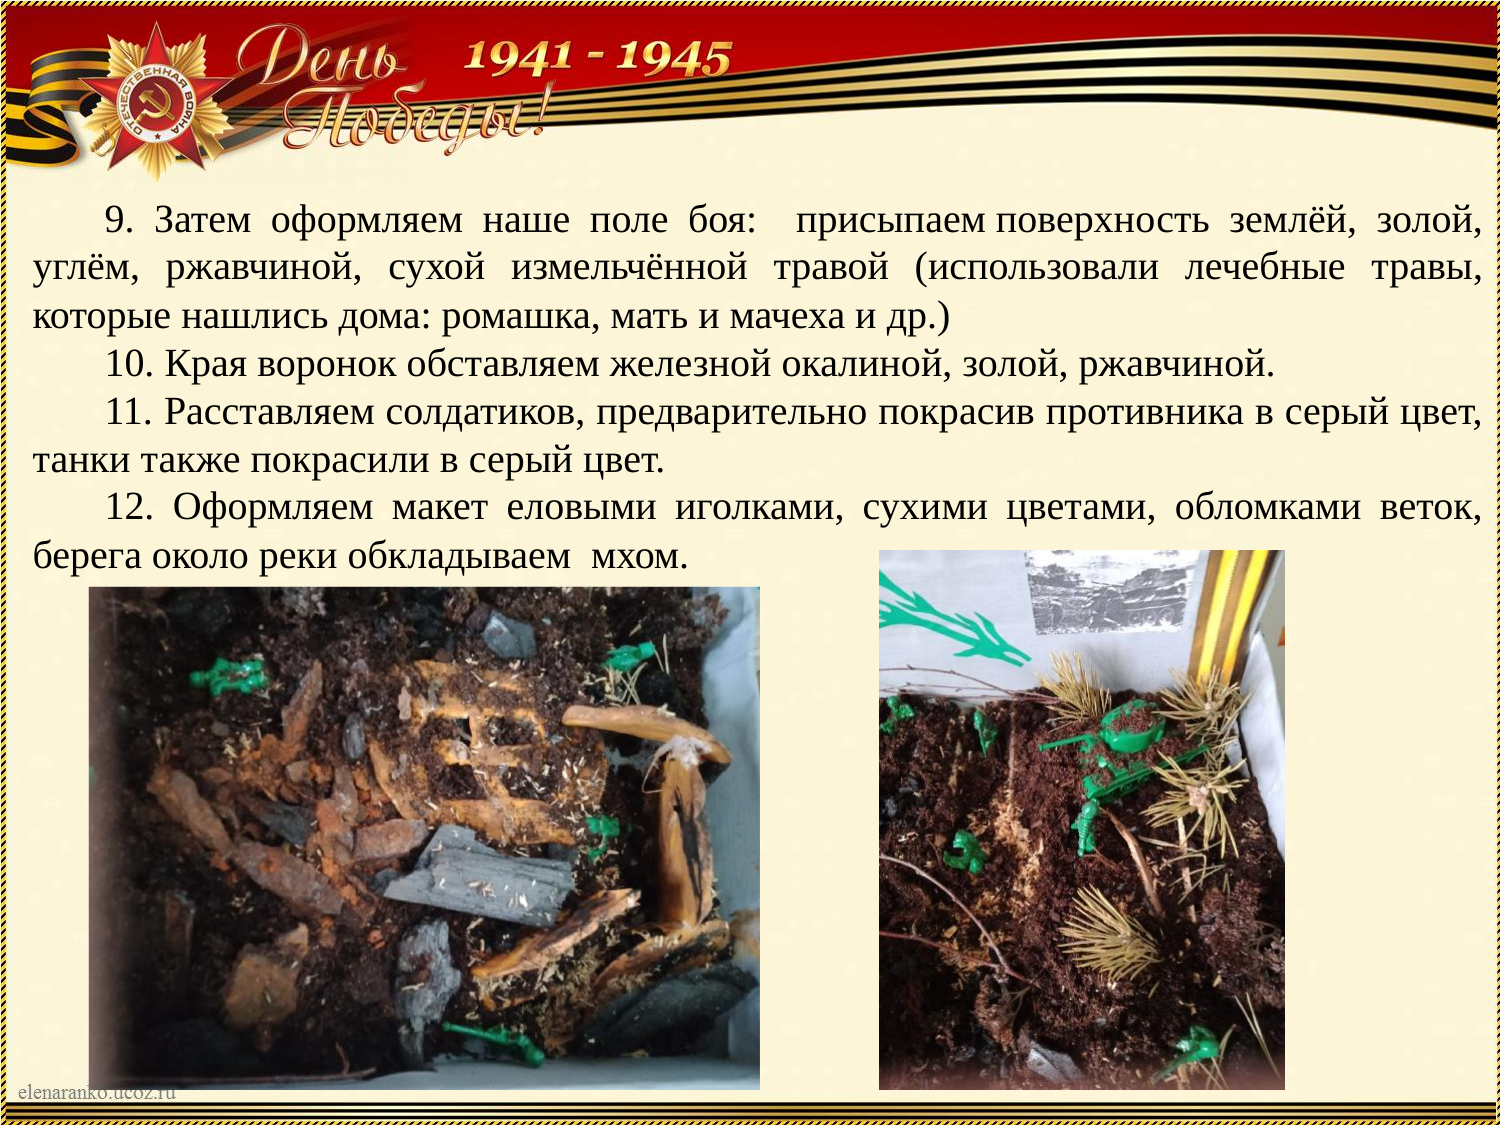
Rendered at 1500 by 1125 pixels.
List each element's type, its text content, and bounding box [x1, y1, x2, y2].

list 9. Затем оформляем наше поле боя: присыпаем поверхность землёй, золой, углём, ржавчиной, сухой измельчённой травой (использовали лечебные травы, которые нашлись дома: ромашка, мать и мачеха и др.) 10. Края воронок обставляем железной окалиной, золой, ржавчиной. 11. Расставляем солдатиков, предварительно покрасив противника в серый цвет, танки также покрасили в серый цвет. 12. Оформляем макет еловыми иголками, сухими цветами, обломками веток, берега около реки обкладываем мхом. [17, 184, 1500, 587]
picture [0, 0, 1500, 1125]
